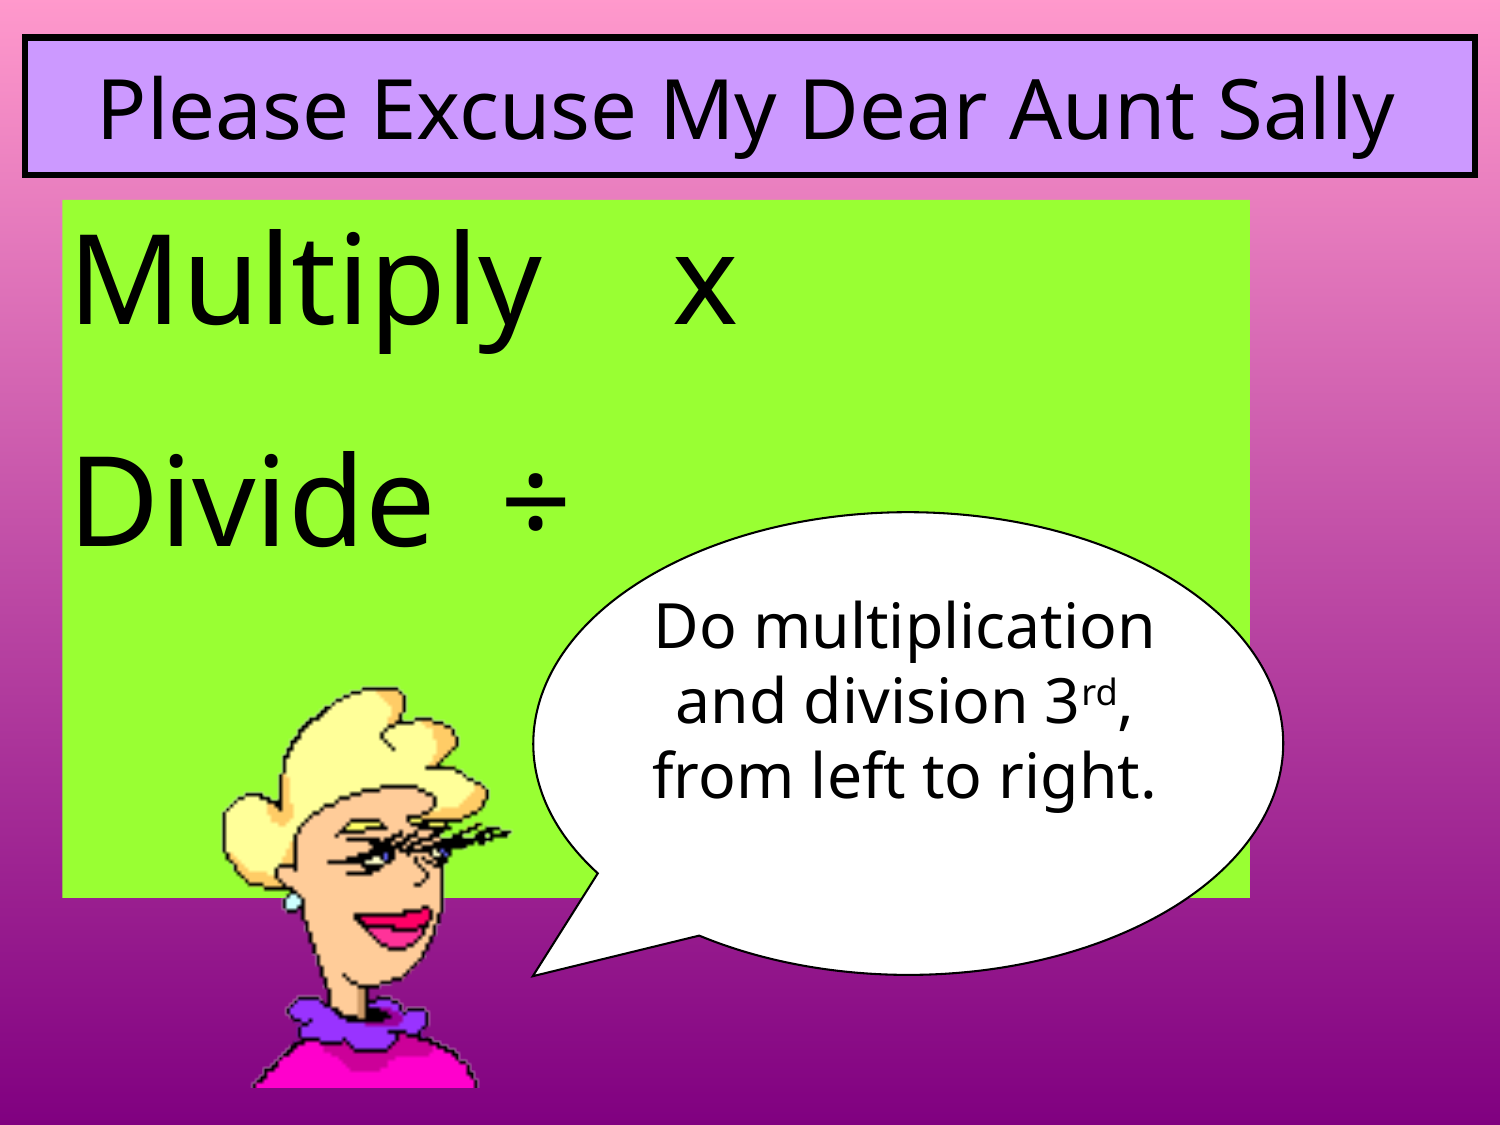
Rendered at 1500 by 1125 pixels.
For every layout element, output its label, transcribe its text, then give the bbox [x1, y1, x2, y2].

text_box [532, 511, 1284, 977]
picture [212, 624, 536, 1088]
title Please Excuse My Dear Aunt Sally [24, 37, 1475, 175]
text_box Multiply x Divide ÷ [62, 199, 1250, 898]
